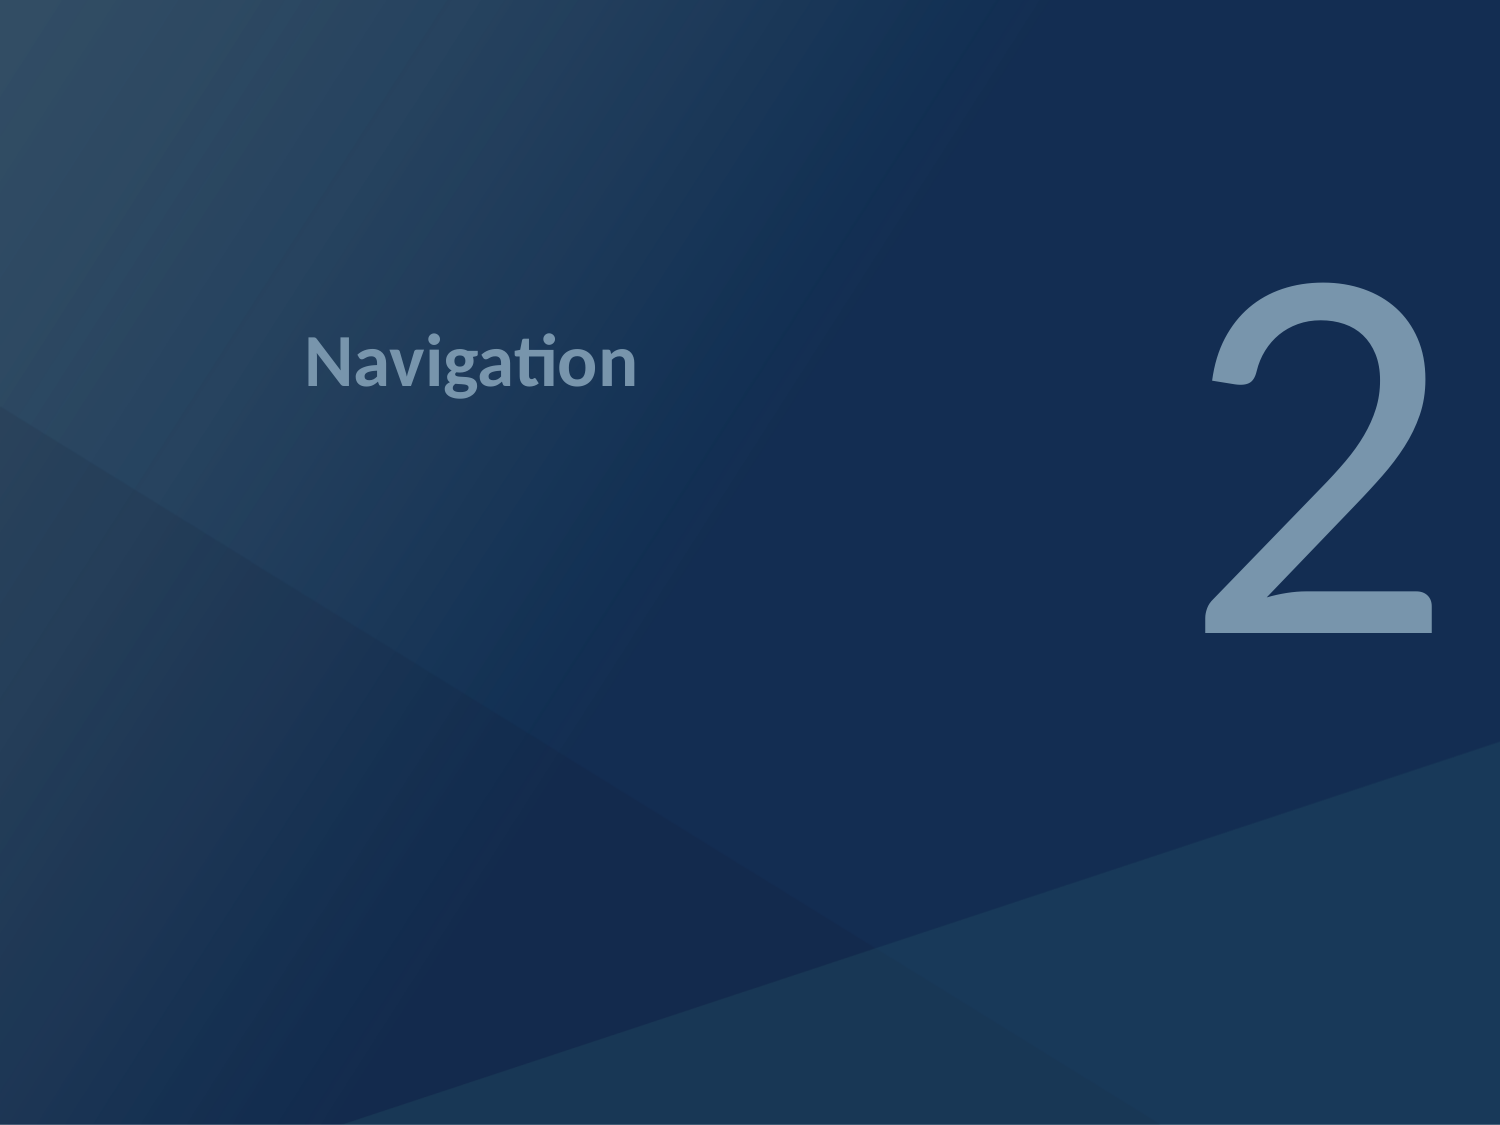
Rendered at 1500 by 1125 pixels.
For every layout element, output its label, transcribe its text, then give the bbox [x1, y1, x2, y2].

list 2 [883, 159, 1471, 750]
picture [0, 0, 1500, 1125]
title Navigation [289, 304, 883, 709]
